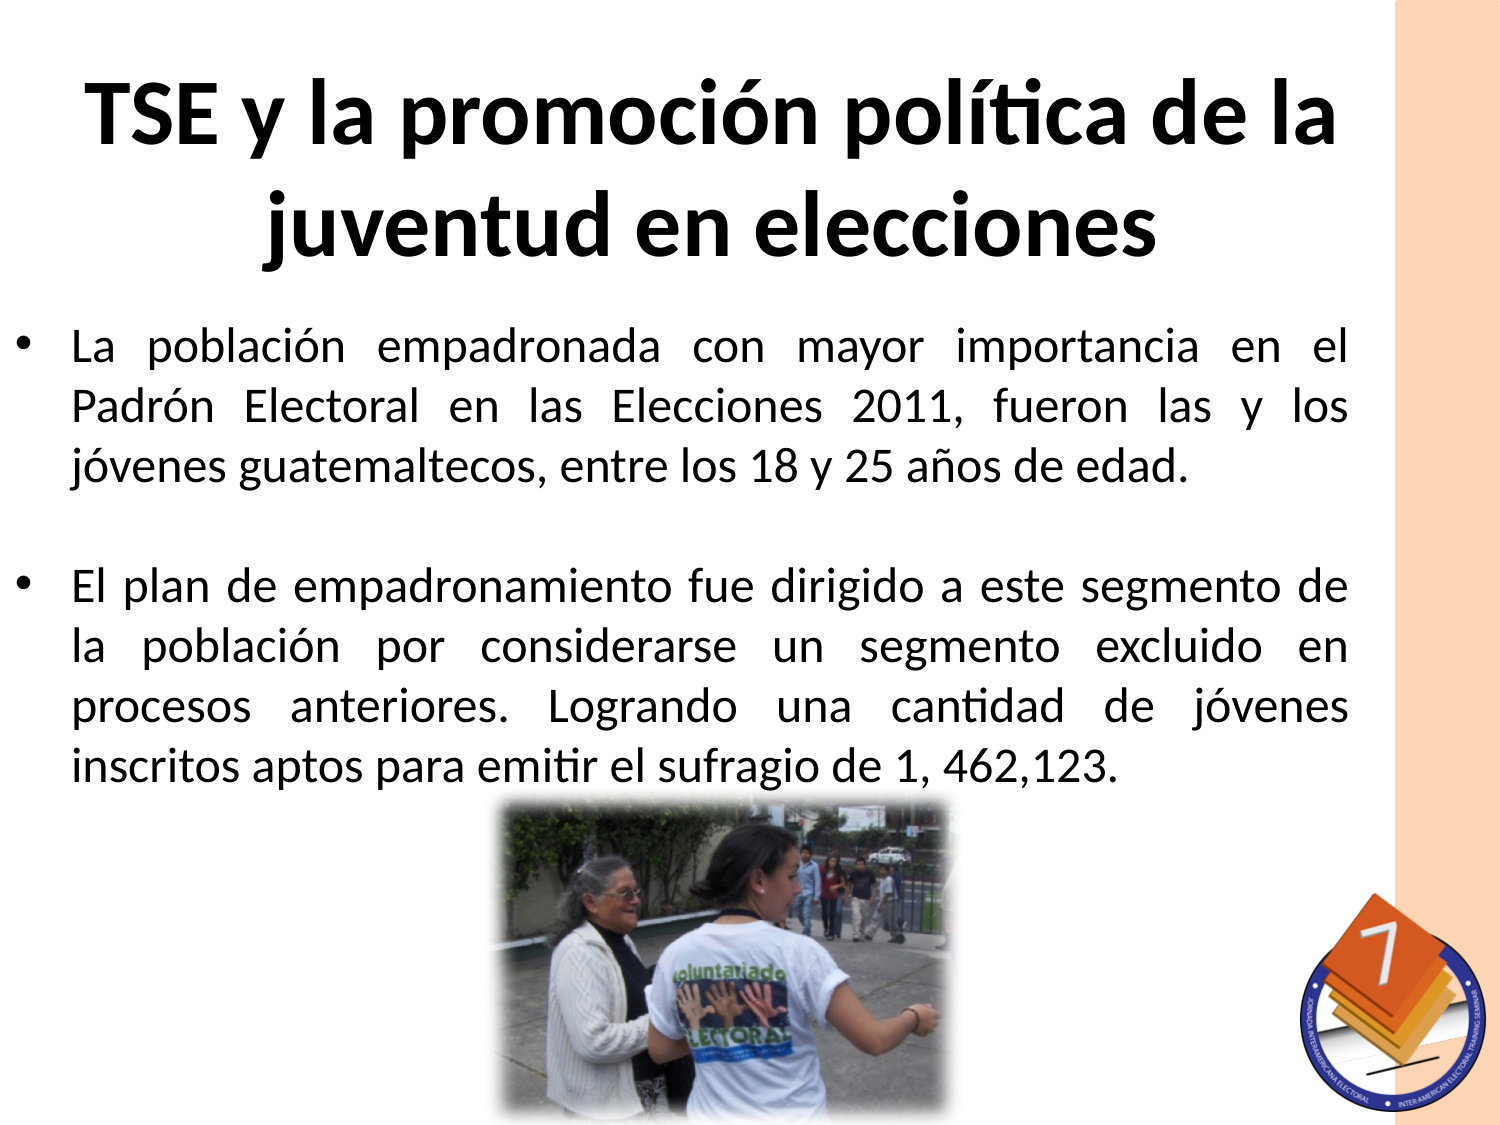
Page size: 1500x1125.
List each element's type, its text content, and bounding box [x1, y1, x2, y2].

picture [484, 786, 963, 1125]
text_box La población empadronada con mayor importancia en el Padrón Electoral en las Elecciones 2011, fueron las y los jóvenes guatemaltecos, entre los 18 y 25 años de edad. El plan de empadronamiento fue dirigido a este segmento de la población por considerarse un segmento excluido en procesos anteriores. Logrando una cantidad de jóvenes inscritos aptos para emitir el sufragio de 1, 462,123. [0, 304, 1365, 800]
list TSE y la promoción política de la juventud en elecciones [26, 42, 1389, 285]
picture [1300, 0, 1500, 1125]
